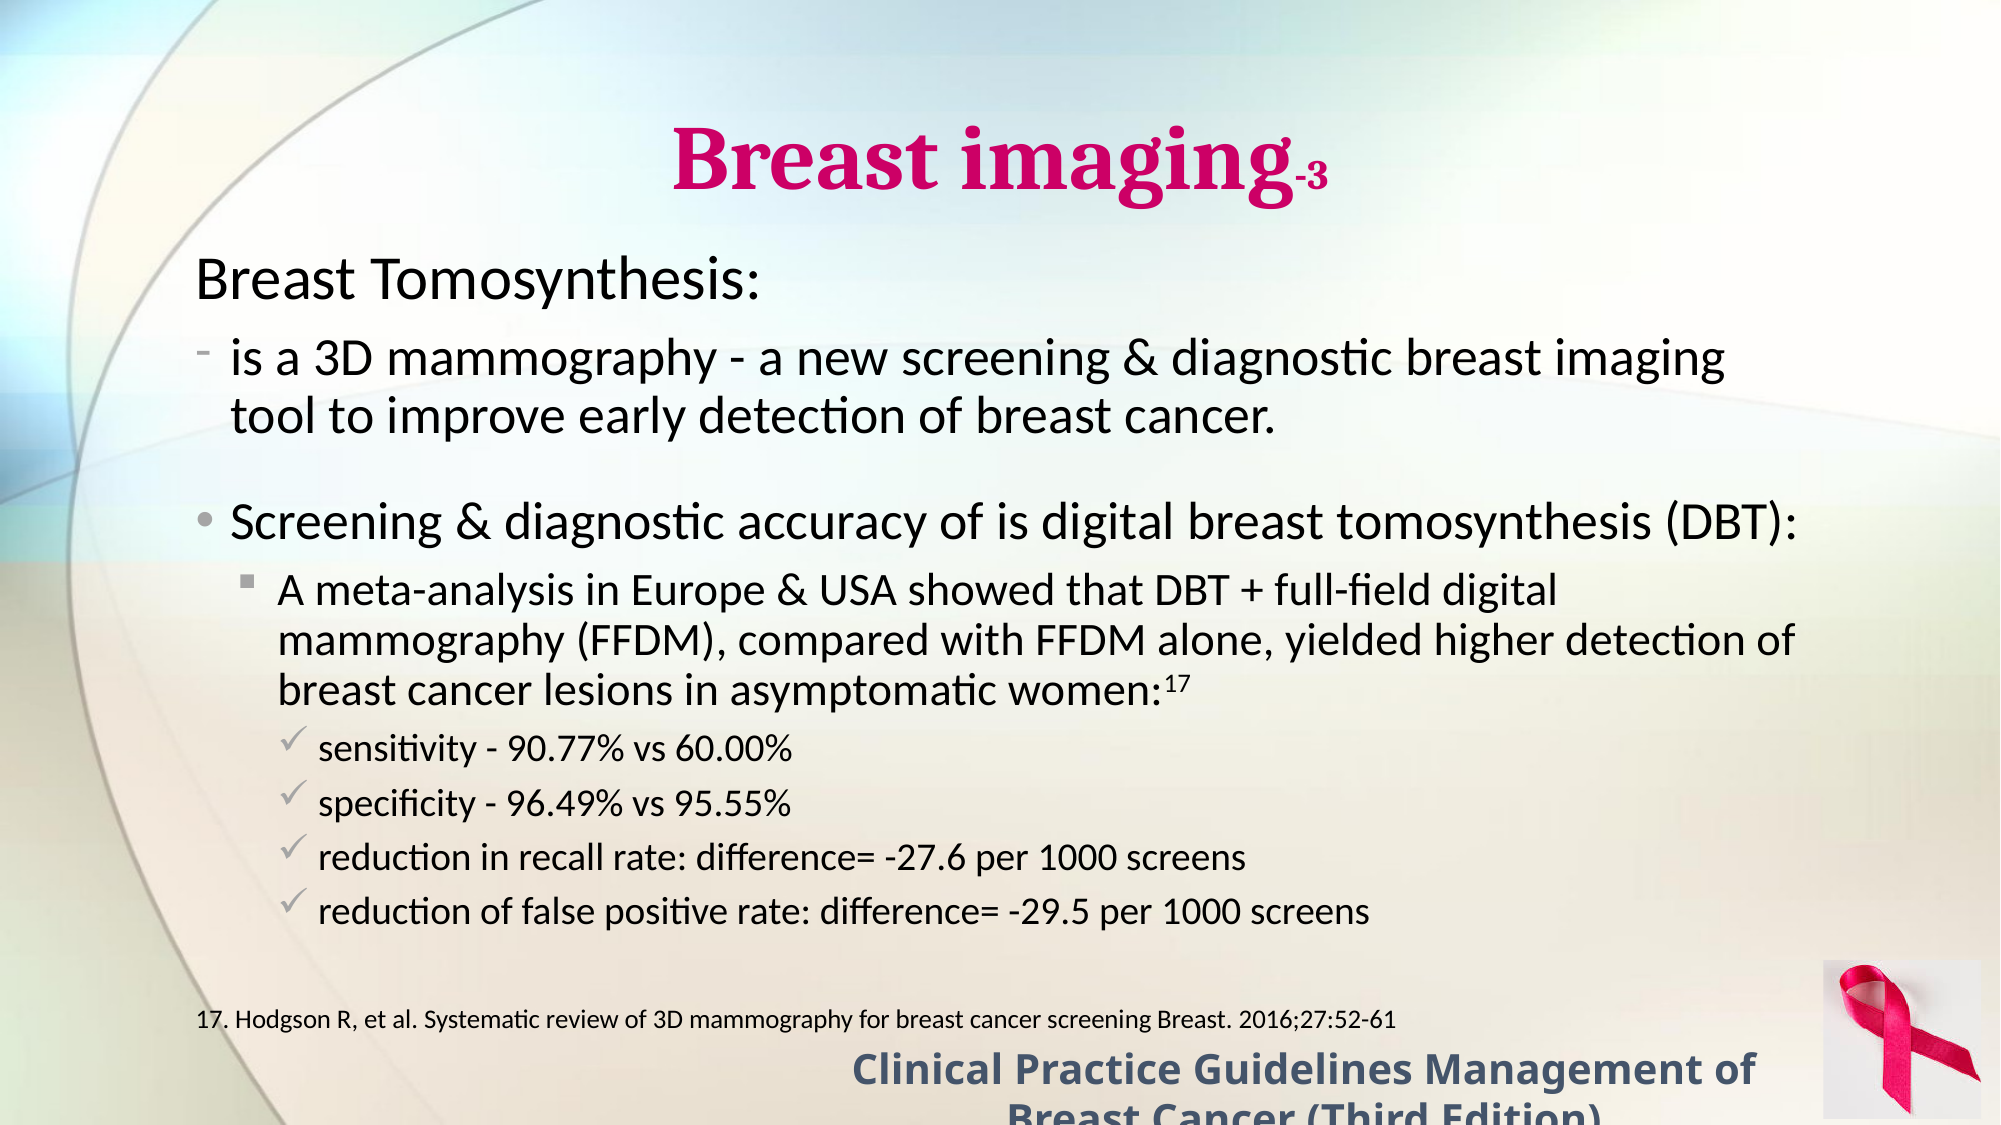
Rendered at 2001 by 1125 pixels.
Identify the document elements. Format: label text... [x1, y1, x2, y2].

list Breast Tomosynthesis: is a 3D mammography - a new screening & diagnostic breast imaging tool to improve early detection of breast cancer. Screening & diagnostic accuracy of is digital breast tomosynthesis (DBT): A meta-analysis in Europe & USA showed that DBT + full-field digital mammography (FFDM), compared with FFDM alone, yielded higher detection of breast cancer lesions in asymptomatic women:17 sensitivity - 90.77% vs 60.00% specificity - 96.49% vs 95.55% reduction in recall rate: difference= -27.6 per 1000 screens reduction of false positive rate: difference= -29.5 per 1000 screens 17. Hodgson R, et al. Systematic review of 3D mammography for breast cancer screening Breast. 2016;27:52-61 [180, 237, 1824, 1066]
picture [0, 0, 2001, 1125]
text_box Breast imaging-3 [249, 41, 1750, 263]
text_box Clinical Practice Guidelines Management of Breast Cancer (Third Edition) [788, 1035, 1820, 1125]
